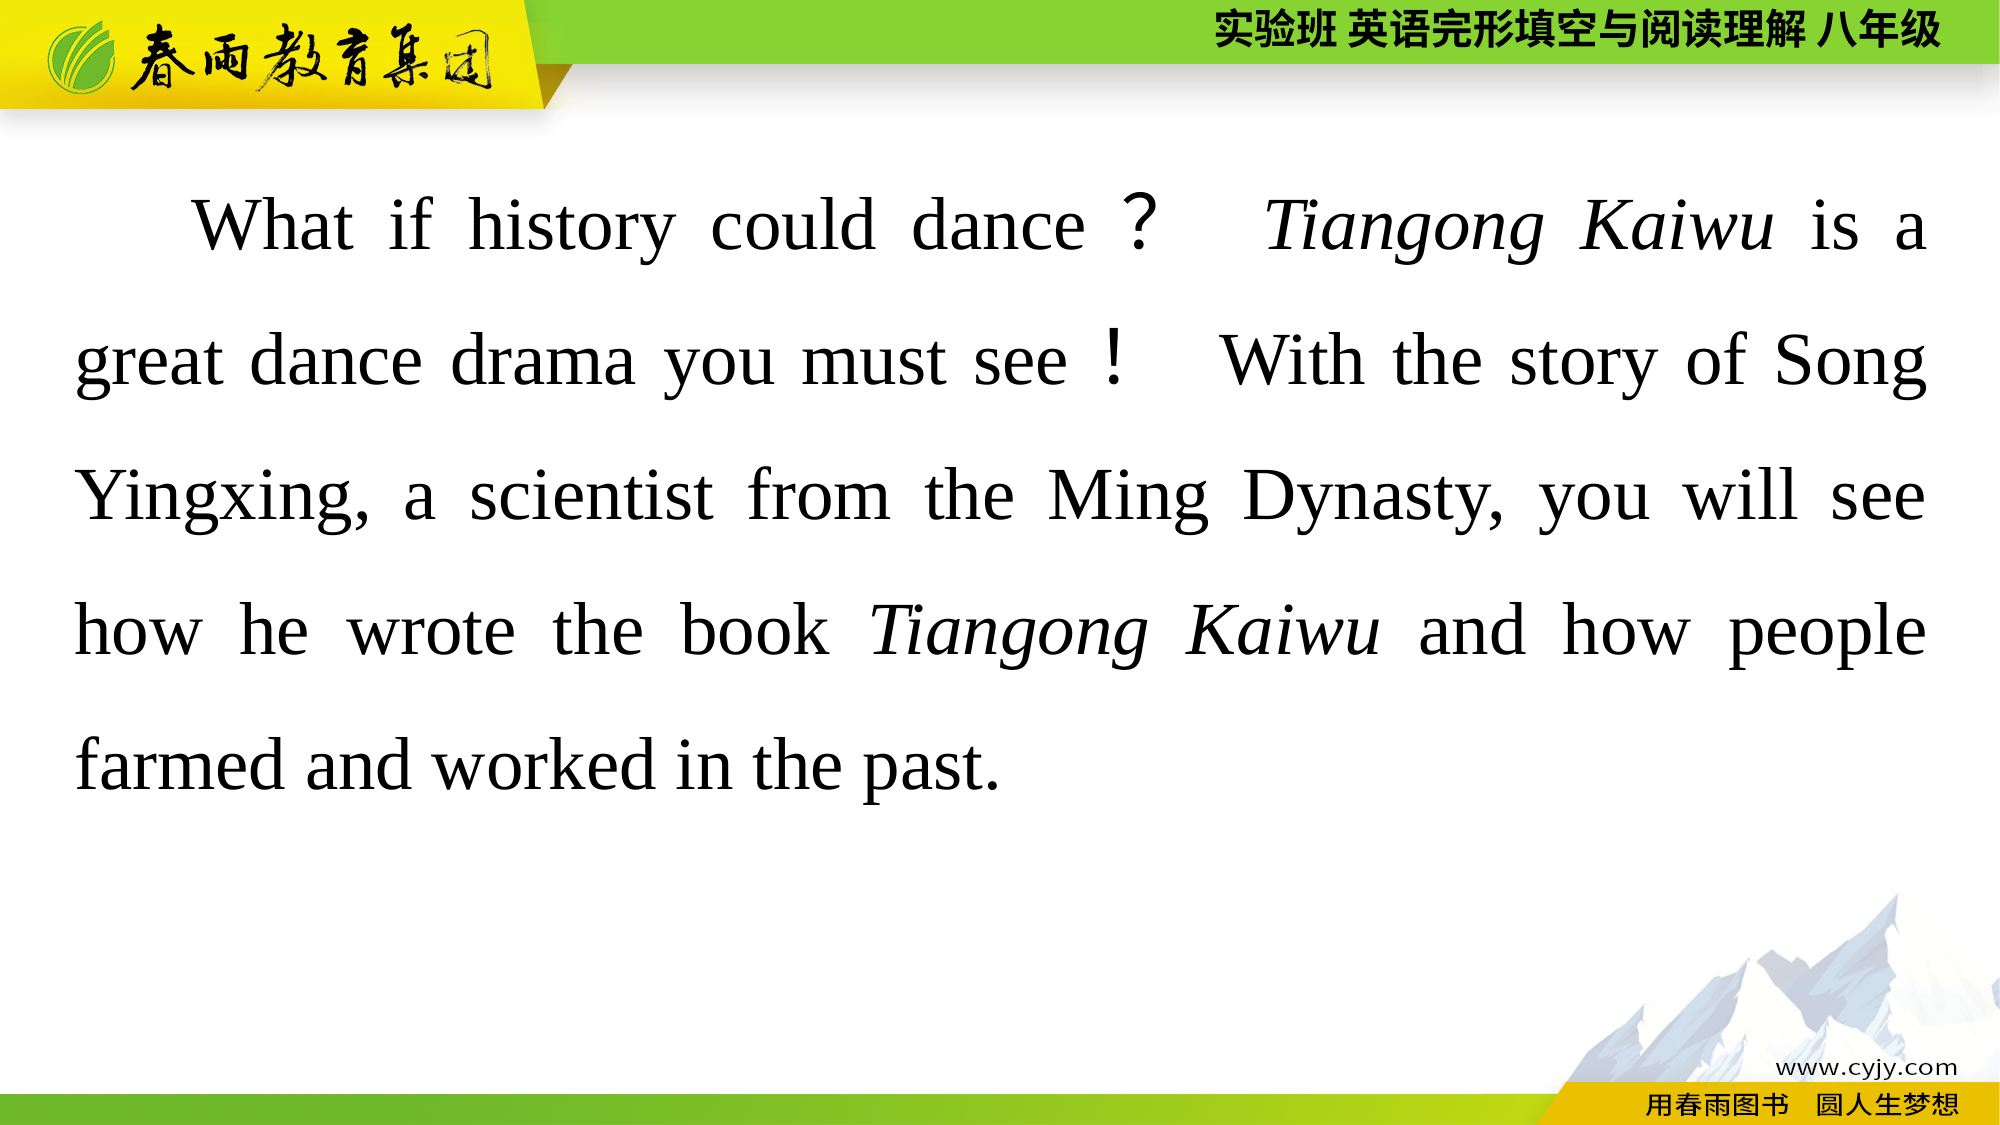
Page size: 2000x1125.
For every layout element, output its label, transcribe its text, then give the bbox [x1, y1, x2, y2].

list What if history could dance？ Tiangong Kaiwu is a great dance drama you must see！ With the story of Song Yingxing, a scientist from the Ming Dynasty, you will see how he wrote the book Tiangong Kaiwu and how people farmed and worked in the past. [59, 122, 1944, 820]
picture [0, 0, 2000, 1125]
